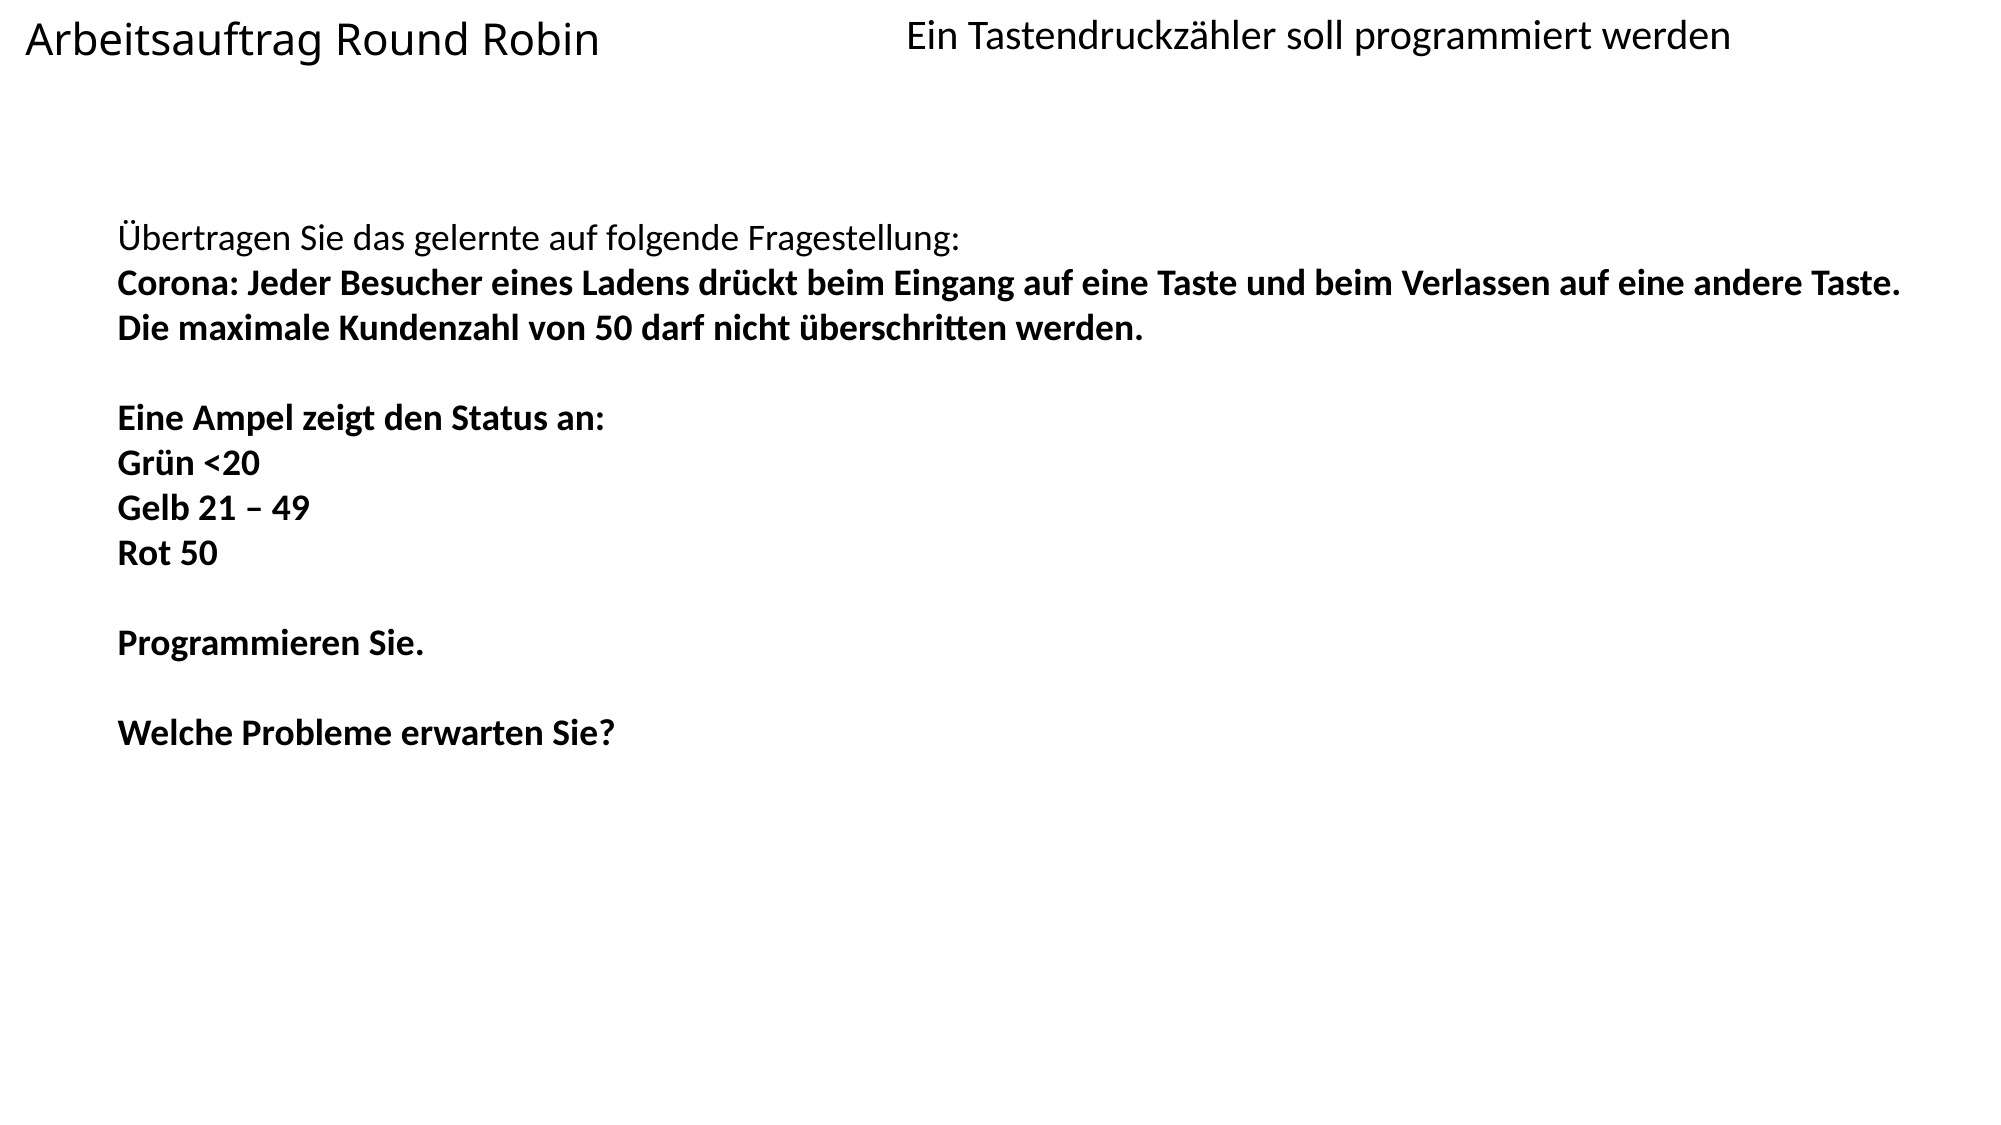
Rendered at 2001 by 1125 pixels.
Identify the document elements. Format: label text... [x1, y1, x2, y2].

title Arbeitsauftrag Round Robin [0, 0, 627, 73]
text_box Übertragen Sie das gelernte auf folgende Fragestellung: Corona: Jeder Besucher eines Ladens drückt beim Eingang auf eine Taste und beim Verlassen auf eine andere Taste. Die maximale Kundenzahl von 50 darf nicht überschritten werden. Eine Ampel zeigt den Status an: Grün <20 Gelb 21 – 49 Rot 50 Programmieren Sie. Welche Probleme erwarten Sie? [102, 205, 1919, 806]
subtitle Ein Tastendruckzähler soll programmiert werden [717, 6, 1921, 67]
